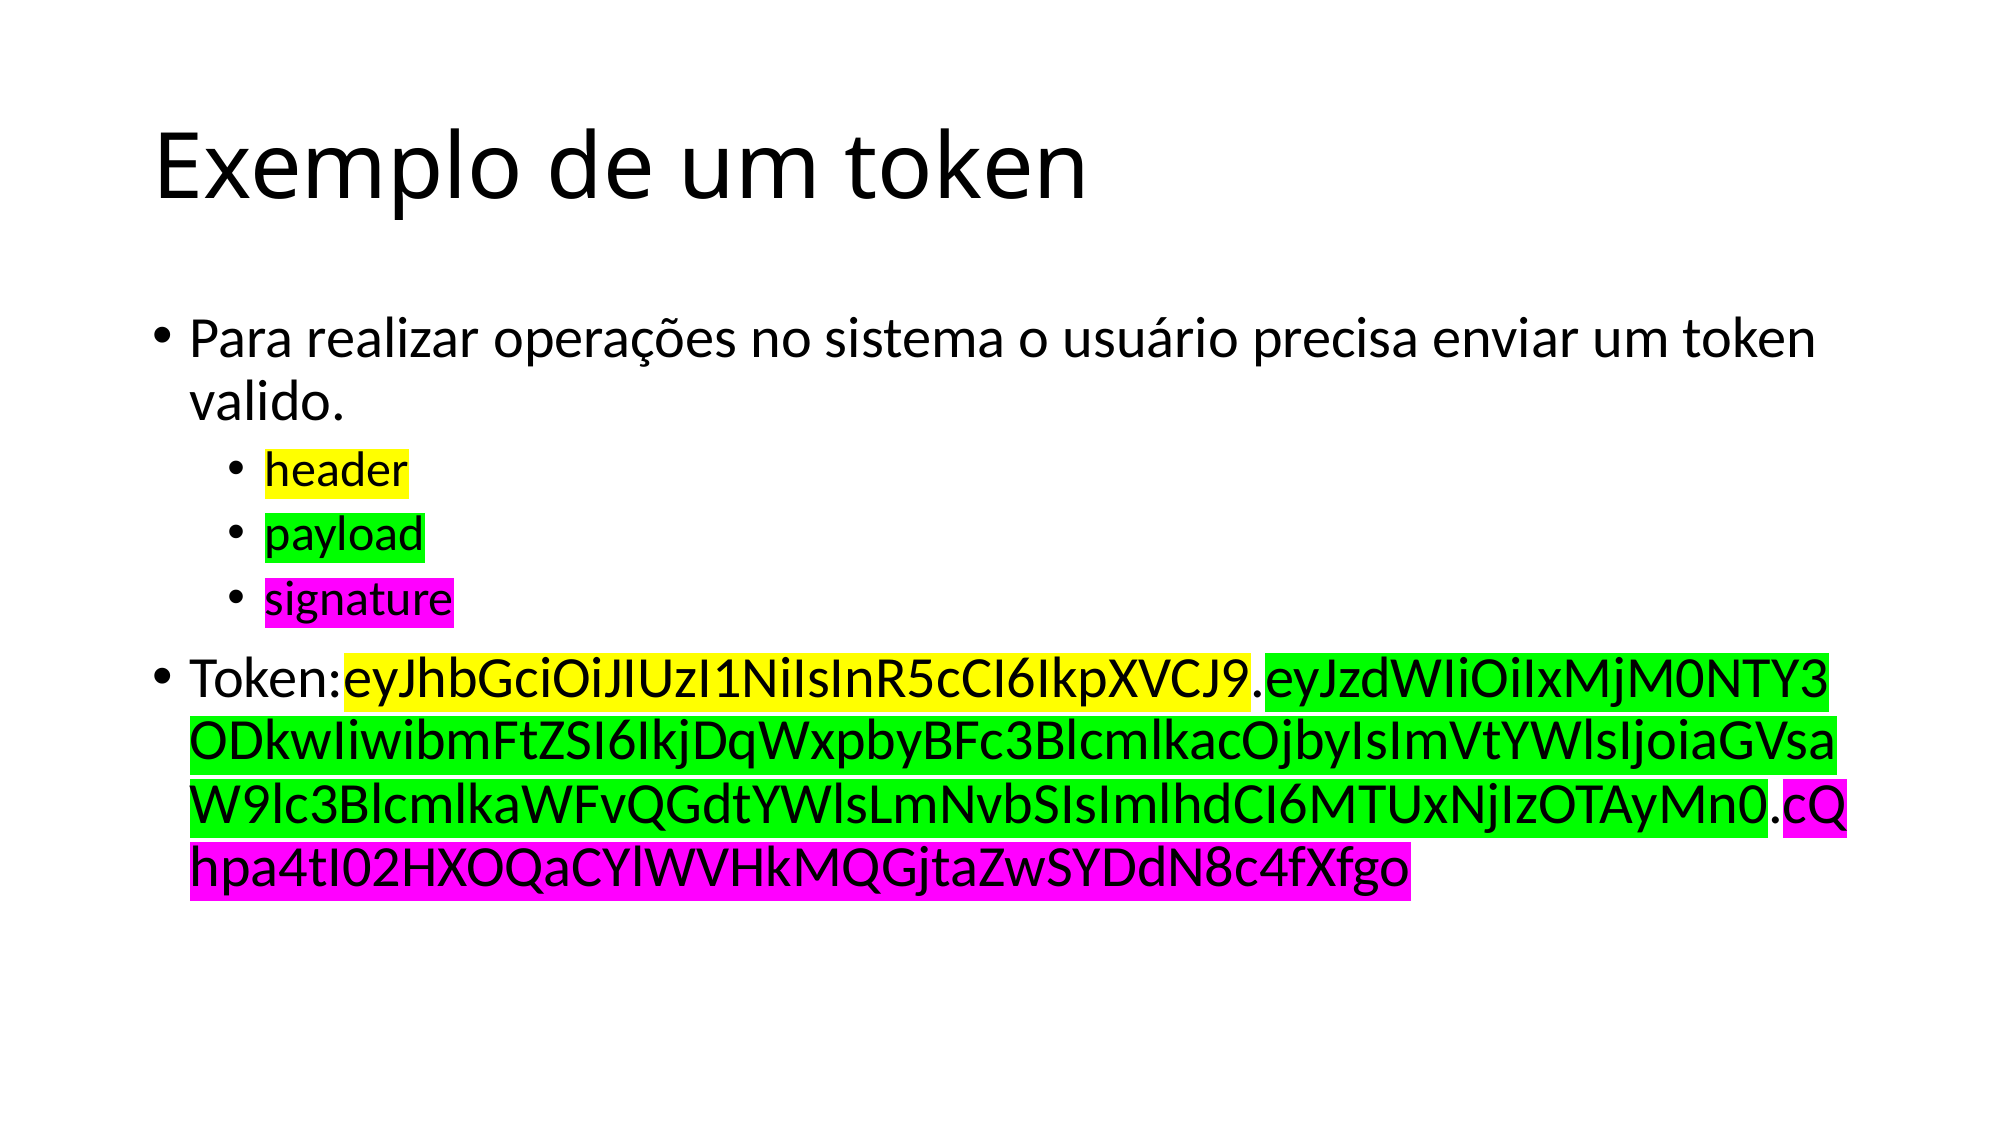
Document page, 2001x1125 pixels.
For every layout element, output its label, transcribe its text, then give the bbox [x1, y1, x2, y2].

title Exemplo de um token [137, 59, 1863, 278]
list Para realizar operações no sistema o usuário precisa enviar um token valido. header payload signature Token:eyJhbGciOiJIUzI1NiIsInR5cCI6IkpXVCJ9.eyJzdWIiOiIxMjM0NTY3ODkwIiwibmFtZSI6IkjDqWxpbyBFc3BlcmlkacOjbyIsImVtYWlsIjoiaGVsaW9lc3BlcmlkaWFvQGdtYWlsLmNvbSIsImlhdCI6MTUxNjIzOTAyMn0.cQhpa4tI02HXOQaCYlWVHkMQGjtaZwSYDdN8c4fXfgo [137, 299, 1863, 1014]
